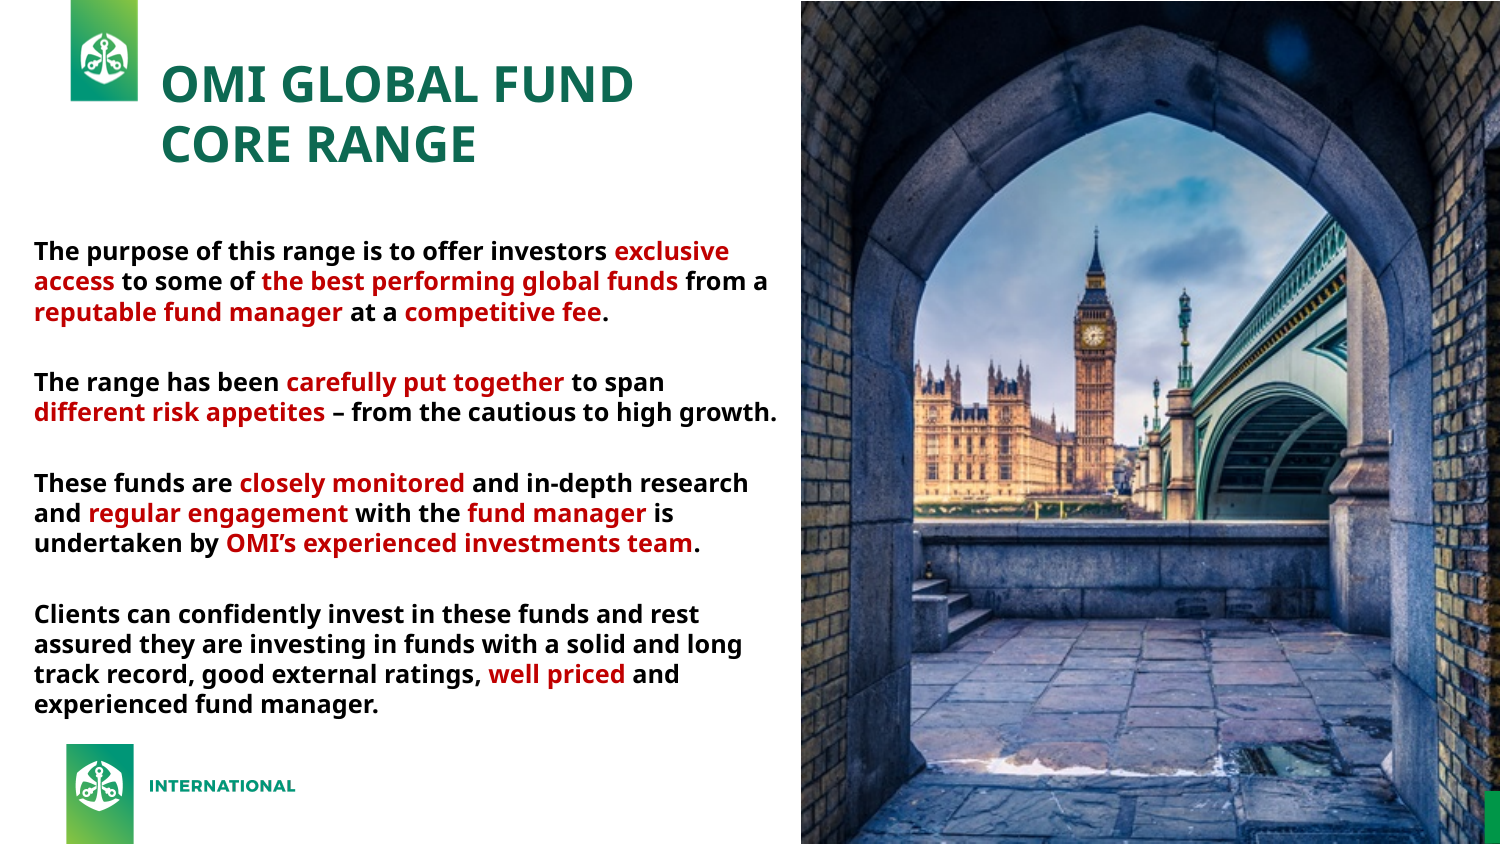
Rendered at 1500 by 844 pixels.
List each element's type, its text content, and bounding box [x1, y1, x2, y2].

picture [0, 0, 146, 107]
list The purpose of this range is to offer investors exclusive access to some of the best performing global funds from a reputable fund manager at a competitive fee. The range has been carefully put together to span different risk appetites – from the cautious to high growth. These funds are closely monitored and in-depth research and regular engagement with the fund manager is undertaken by OMI’s experienced investments team. Clients can confidently invest in these funds and rest assured they are investing in funds with a solid and long track record, good external ratings, well priced and experienced fund manager. [19, 227, 798, 754]
title OMI GLOBAL FUND CORE RANGE [145, 36, 795, 188]
picture [801, 1, 1500, 844]
picture [1, 740, 365, 844]
